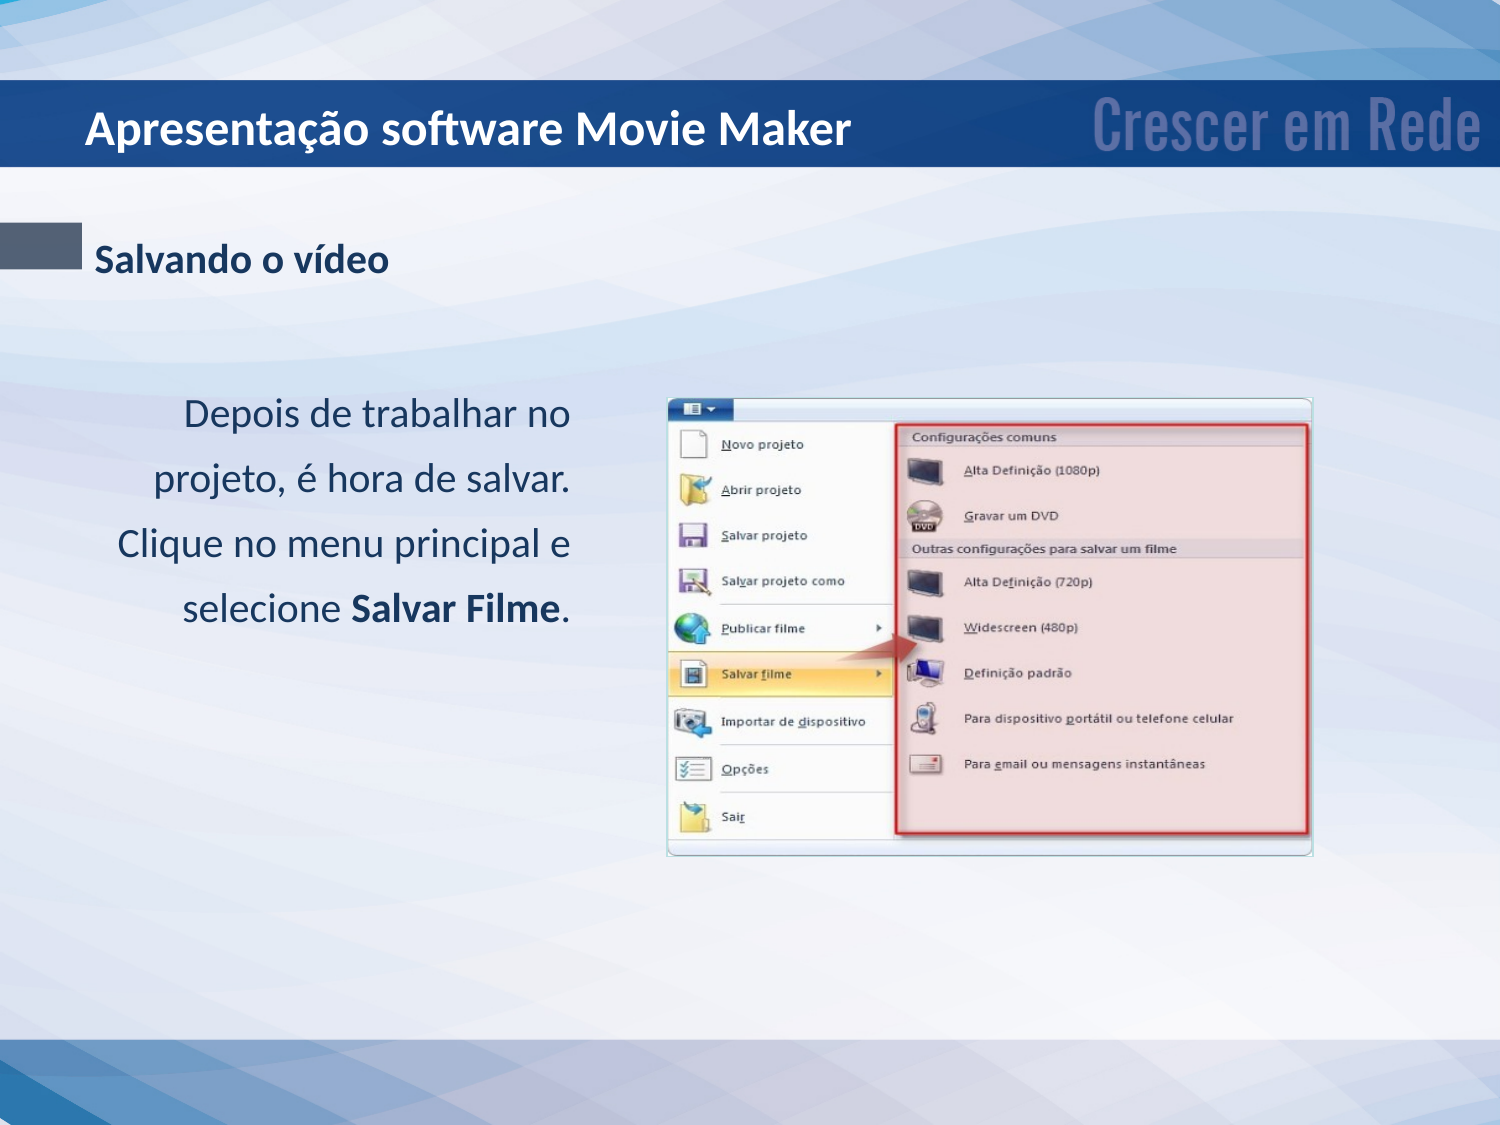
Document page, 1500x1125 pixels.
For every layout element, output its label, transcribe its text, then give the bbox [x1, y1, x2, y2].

text_box Depois de trabalhar no projeto, é hora de salvar. Clique no menu principal e selecione Salvar Filme. [93, 363, 586, 639]
picture [0, 0, 1500, 1125]
text_box Salvando o vídeo [70, 199, 1172, 289]
text_box [0, 220, 70, 272]
text_box Apresentação software Movie Maker [70, 88, 1430, 223]
